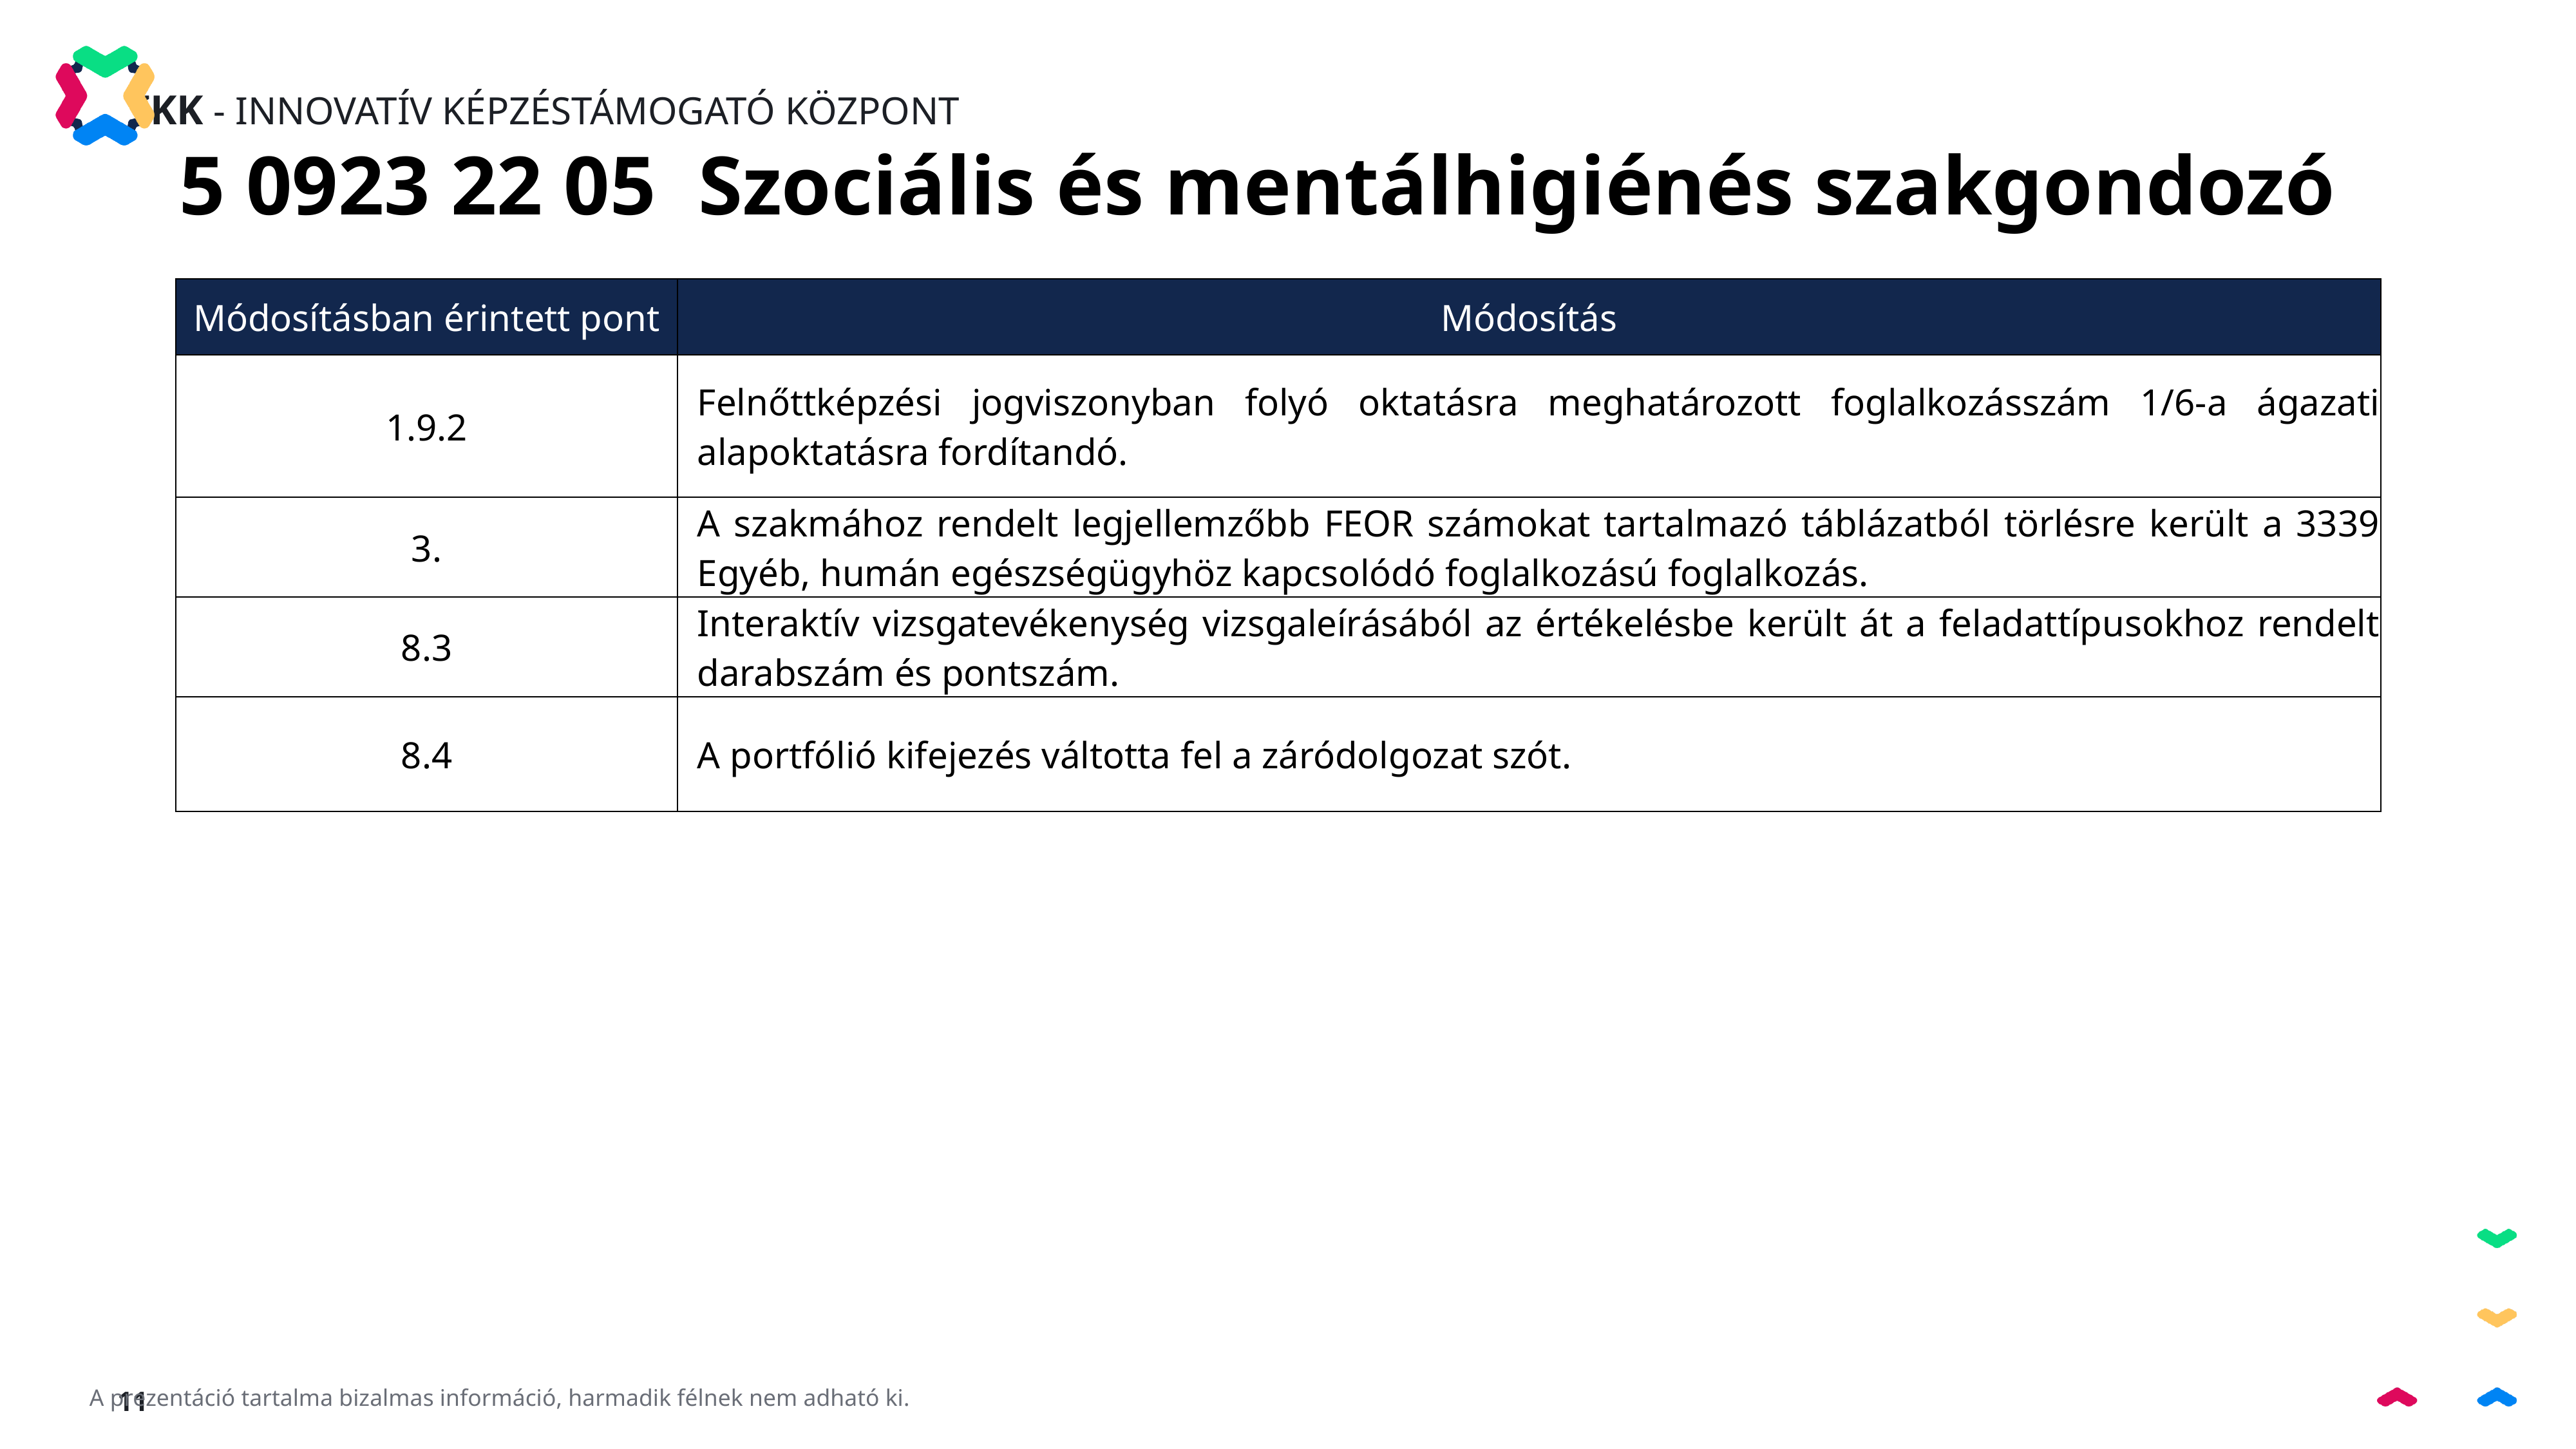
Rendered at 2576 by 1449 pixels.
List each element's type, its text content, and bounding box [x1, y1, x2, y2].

table_cell A portfólió kifejezés váltotta fel a záródolgozat szót. [678, 697, 2380, 811]
table_cell 8.4 [176, 697, 677, 811]
table_cell A szakmához rendelt legjellemzőbb FEOR számokat tartalmazó táblázatból törlésre került a 3339 Egyéb, humán egészségügyhöz kapcsolódó foglalkozású foglalkozás. [678, 498, 2380, 596]
list 5 0923 22 05 Szociális és mentálhigiénés szakgondozó [179, 134, 2339, 223]
table_header Módosításban érintett pont [176, 279, 677, 354]
table_cell Felnőttképzési jogviszonyban folyó oktatásra meghatározott foglalkozásszám 1/6-a ágazati alapoktatásra fordítandó. [678, 355, 2380, 497]
table_header Módosítás [678, 279, 2380, 354]
table_cell 1.9.2 [176, 355, 677, 497]
picture [2377, 1229, 2517, 1406]
picture [55, 46, 155, 146]
table_cell 8.3 [176, 598, 677, 696]
table_cell Interaktív vizsgatevékenység vizsgaleírásából az értékelésbe került át a feladattípusokhoz rendelt darabszám és pontszám. [678, 598, 2380, 696]
table_cell 3. [176, 498, 677, 596]
